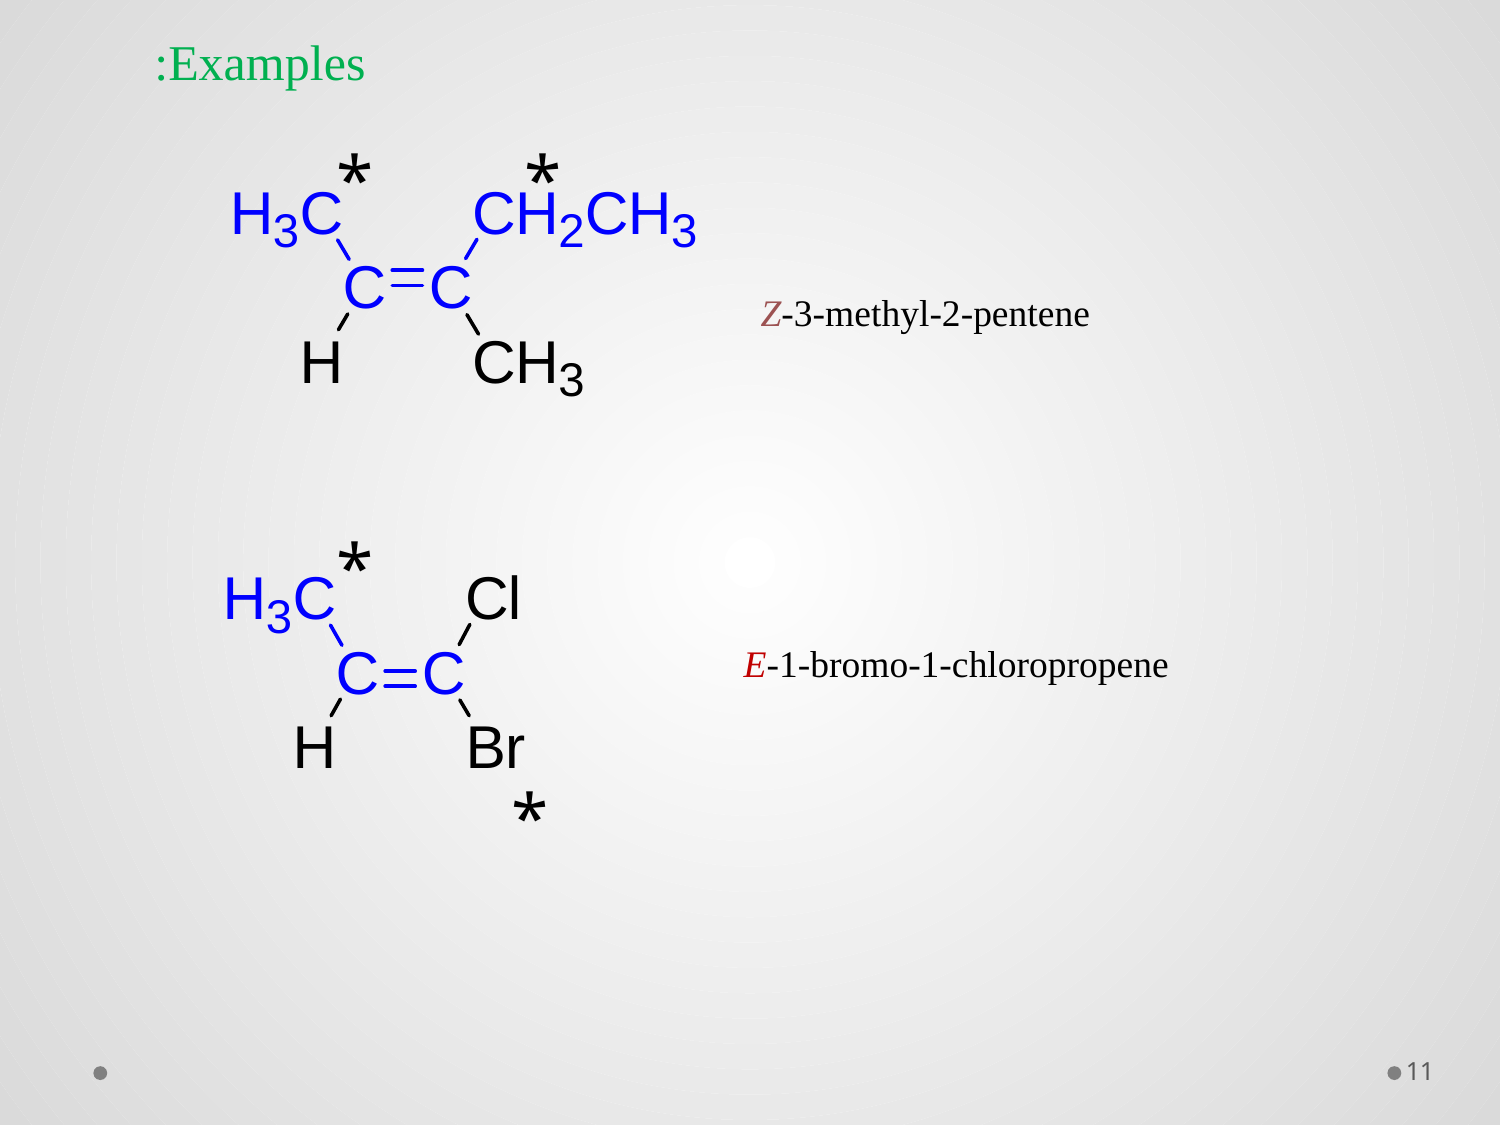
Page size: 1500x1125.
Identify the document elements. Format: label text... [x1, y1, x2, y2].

text_box E-1-bromo-1-chloropropene [728, 632, 1184, 693]
text_box [124, 124, 1413, 236]
text_box * [289, 129, 390, 185]
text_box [222, 187, 698, 769]
slide_number 11 [1401, 1042, 1494, 1103]
text_box * [464, 778, 565, 862]
text_box * [477, 129, 578, 185]
text_box Examples: [139, 23, 381, 99]
text_box Z-3-methyl-2-pentene [745, 281, 1106, 341]
